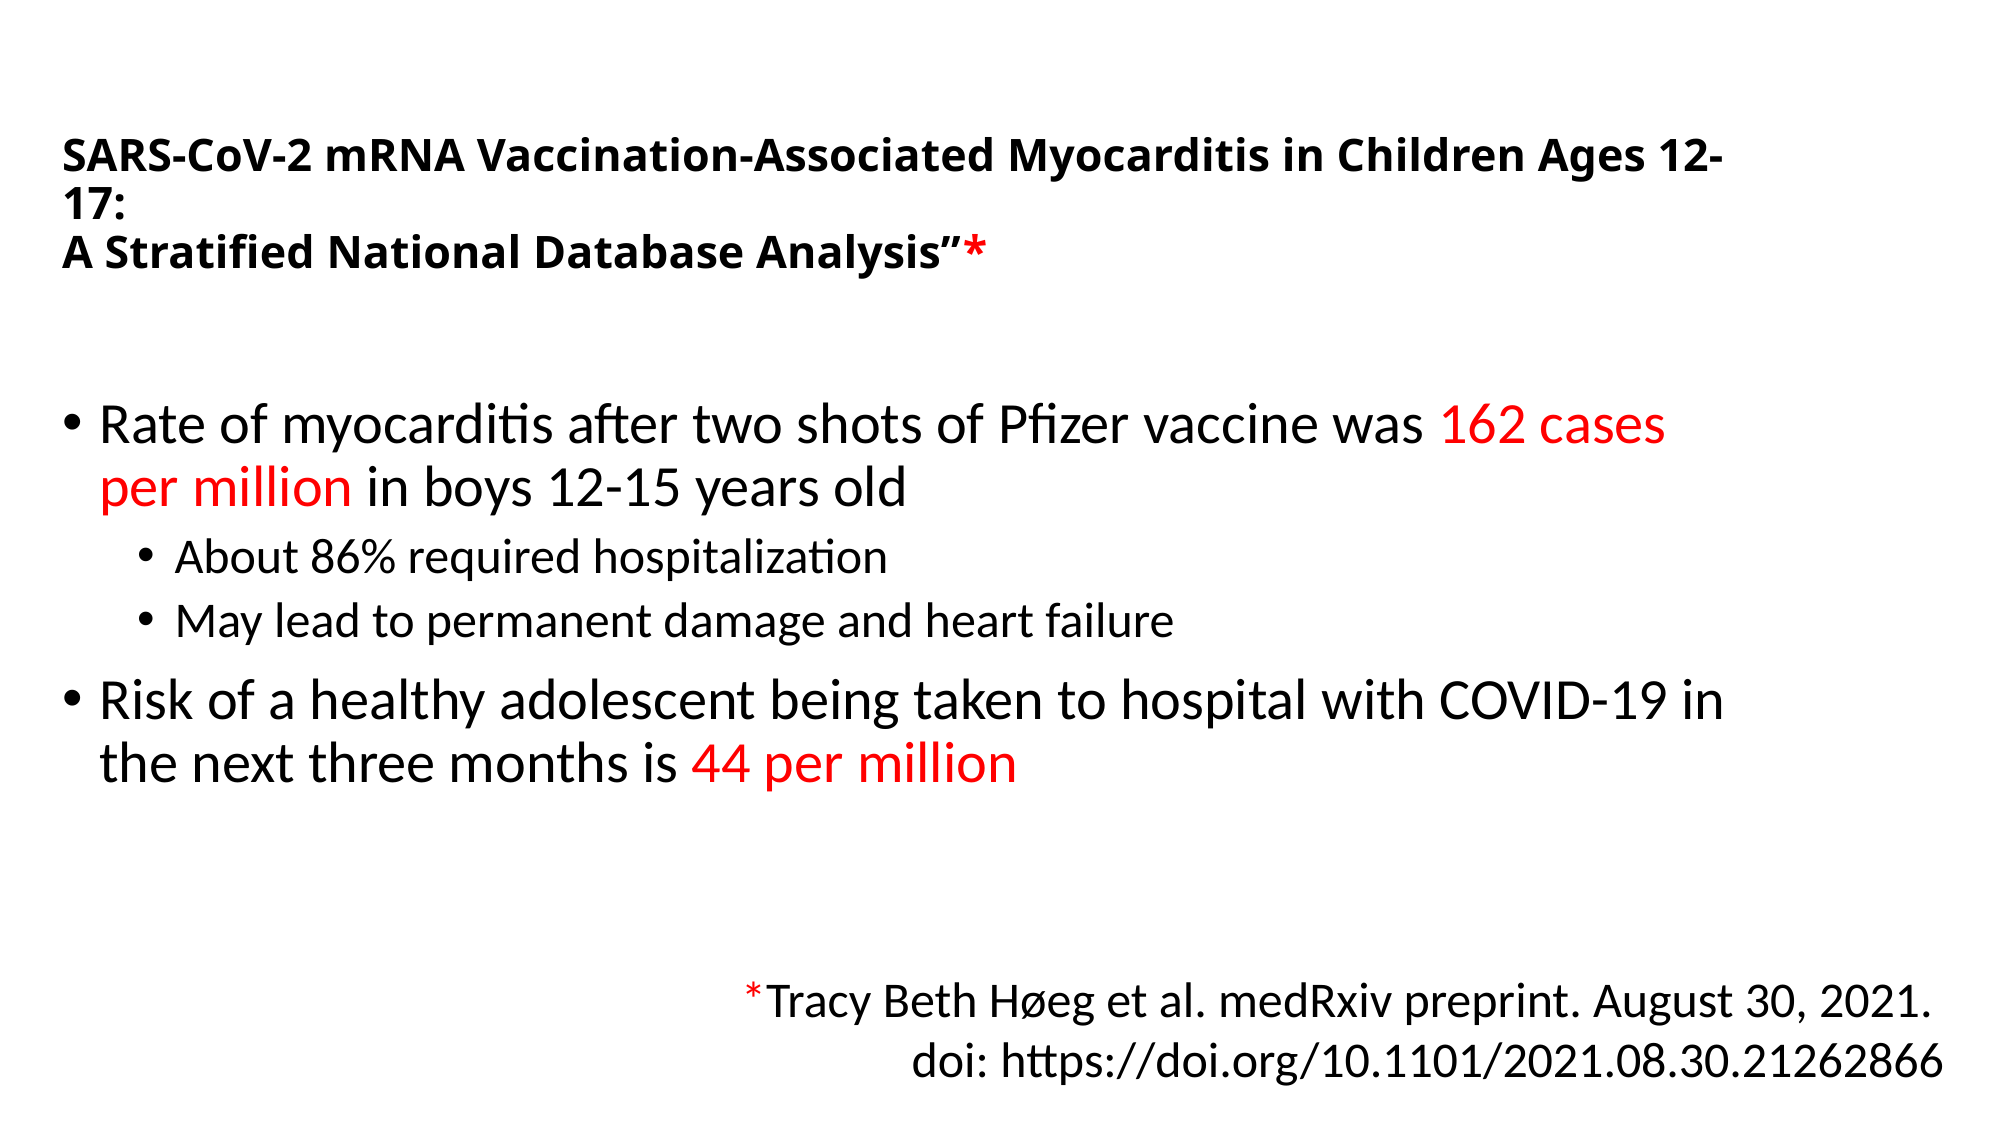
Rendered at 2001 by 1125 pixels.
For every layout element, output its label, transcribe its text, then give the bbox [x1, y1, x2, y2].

title SARS-CoV-2 mRNA Vaccination-Associated Myocarditis in Children Ages 12-17: A Stratified National Database Analysis”* [47, 123, 1773, 342]
list Rate of myocarditis after two shots of Pfizer vaccine was 162 cases per million in boys 12-15 years old About 86% required hospitalization May lead to permanent damage and heart failure Risk of a healthy adolescent being taken to hospital with COVID-19 in the next three months is 44 per million [47, 386, 1773, 856]
text_box *Tracy Beth Høeg et al. medRxiv preprint. August 30, 2021. doi: https://doi.org/10.1101/2021.08.30.21262866 [725, 960, 1959, 1095]
